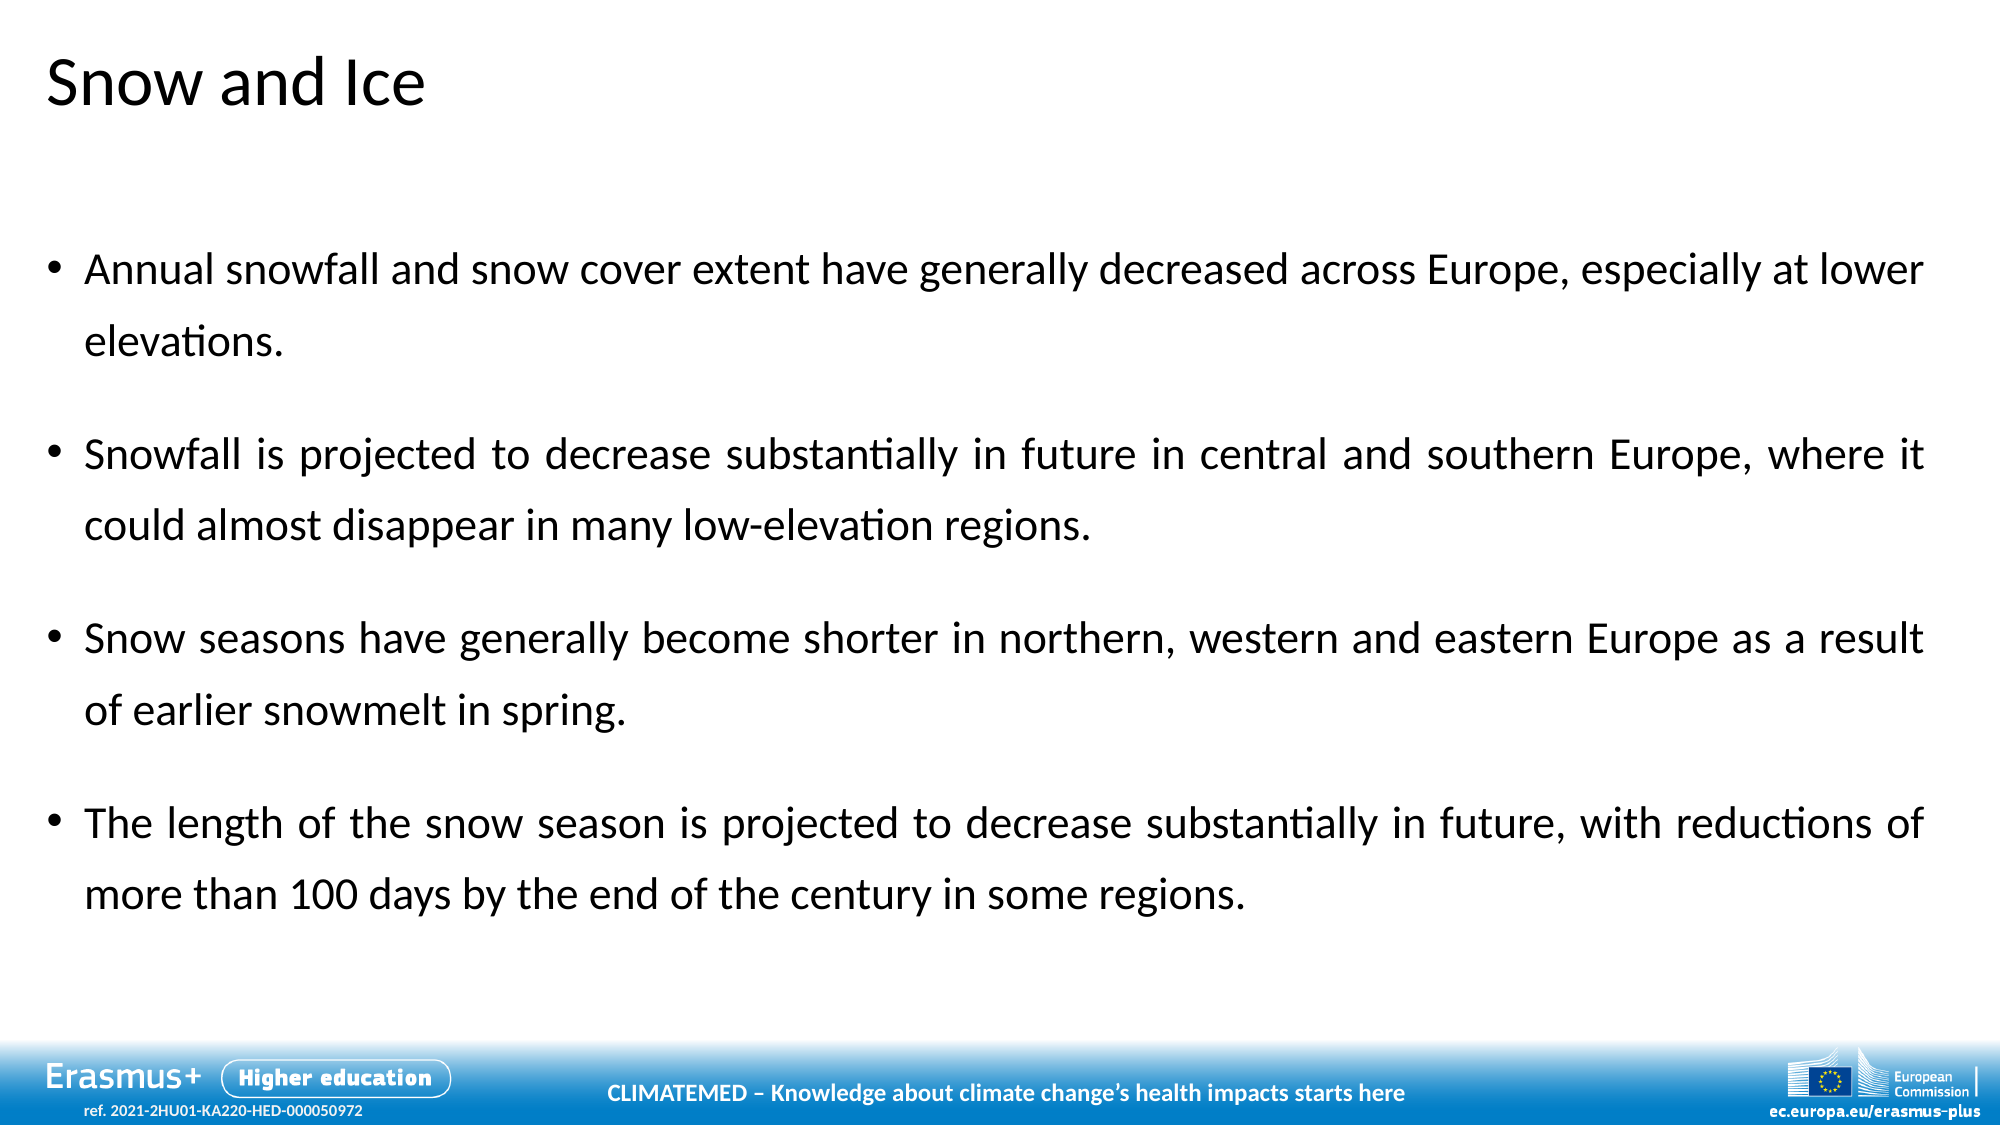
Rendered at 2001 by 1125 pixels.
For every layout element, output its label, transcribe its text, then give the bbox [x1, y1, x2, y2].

picture [0, 899, 2000, 1125]
title Snow and Ice [31, 25, 1984, 141]
list Annual snowfall and snow cover extent have generally decreased across Europe, especially at lower elevations. Snowfall is projected to decrease substantially in future in central and southern Europe, where it could almost disappear in many low-elevation regions. Snow seasons have generally become shorter in northern, western and eastern Europe as a result of earlier snowmelt in spring. The length of the snow season is projected to decrease substantially in future, with reductions of more than 100 days by the end of the century in some regions. [31, 215, 1942, 1035]
